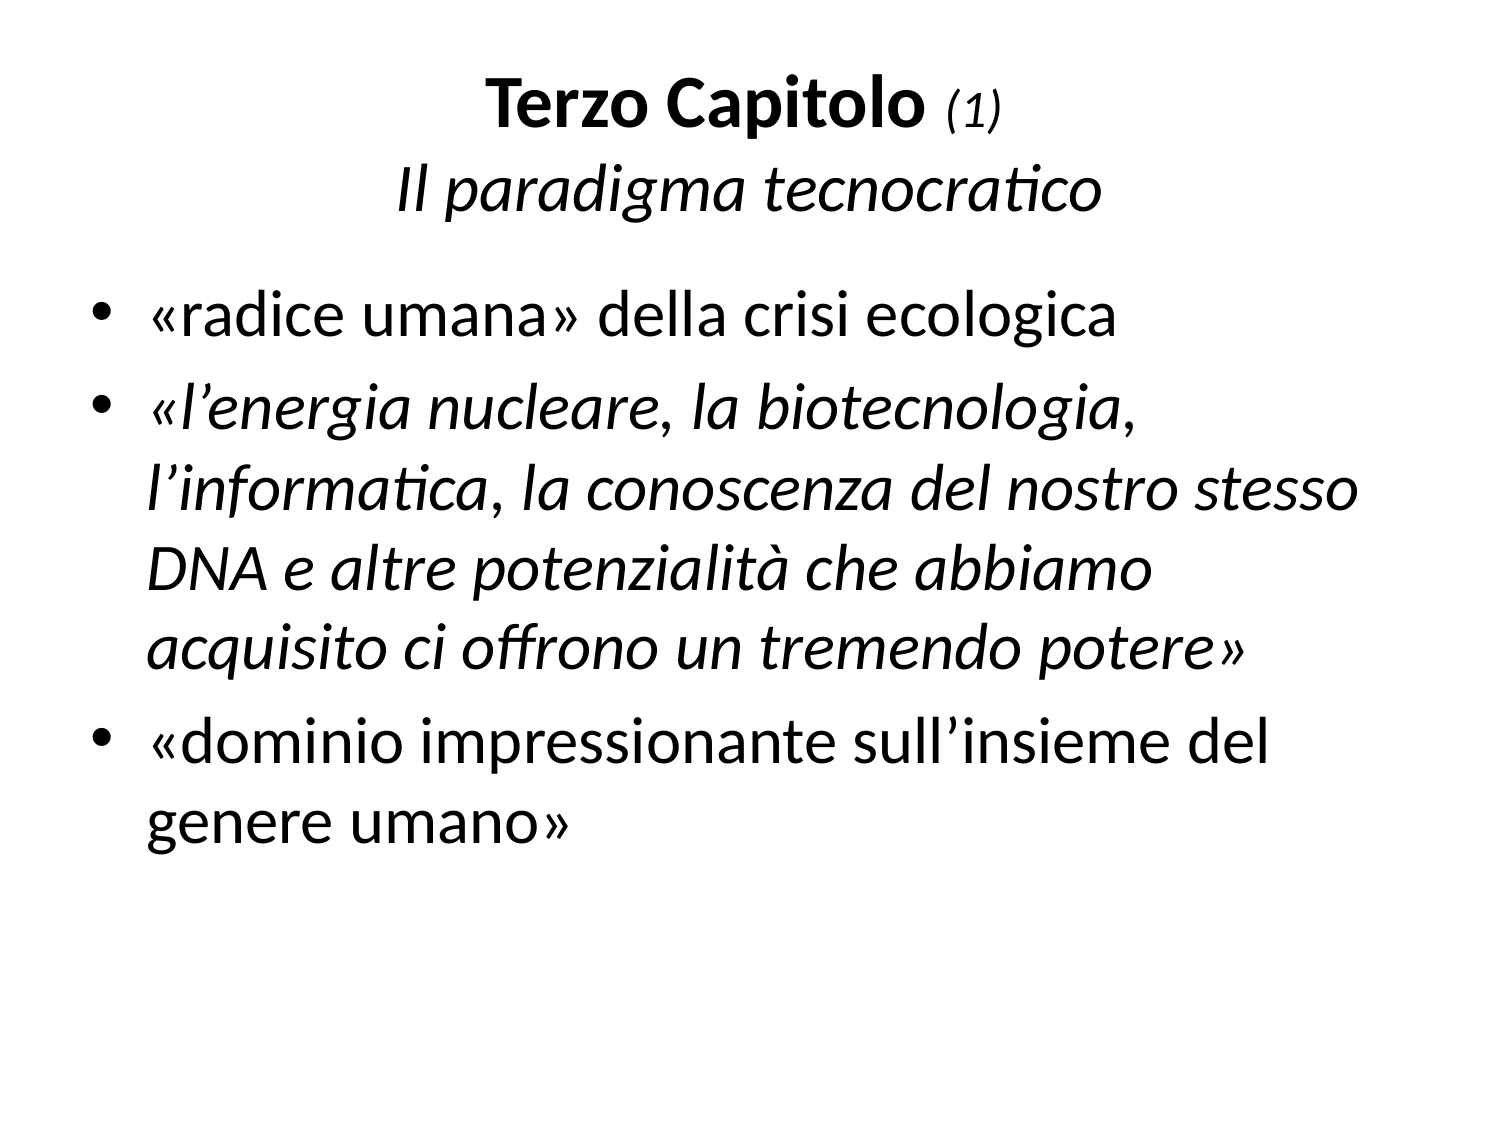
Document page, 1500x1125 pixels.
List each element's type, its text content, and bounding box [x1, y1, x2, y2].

list «radice umana» della crisi ecologica «l’energia nucleare, la biotecnologia, l’informatica, la conoscenza del nostro stesso DNA e altre potenzialità che abbiamo acquisito ci offrono un tremendo potere» «dominio impressionante sull’insieme del genere umano» [75, 262, 1425, 1005]
title Terzo Capitolo (1) Il paradigma tecnocratico [75, 45, 1425, 233]
